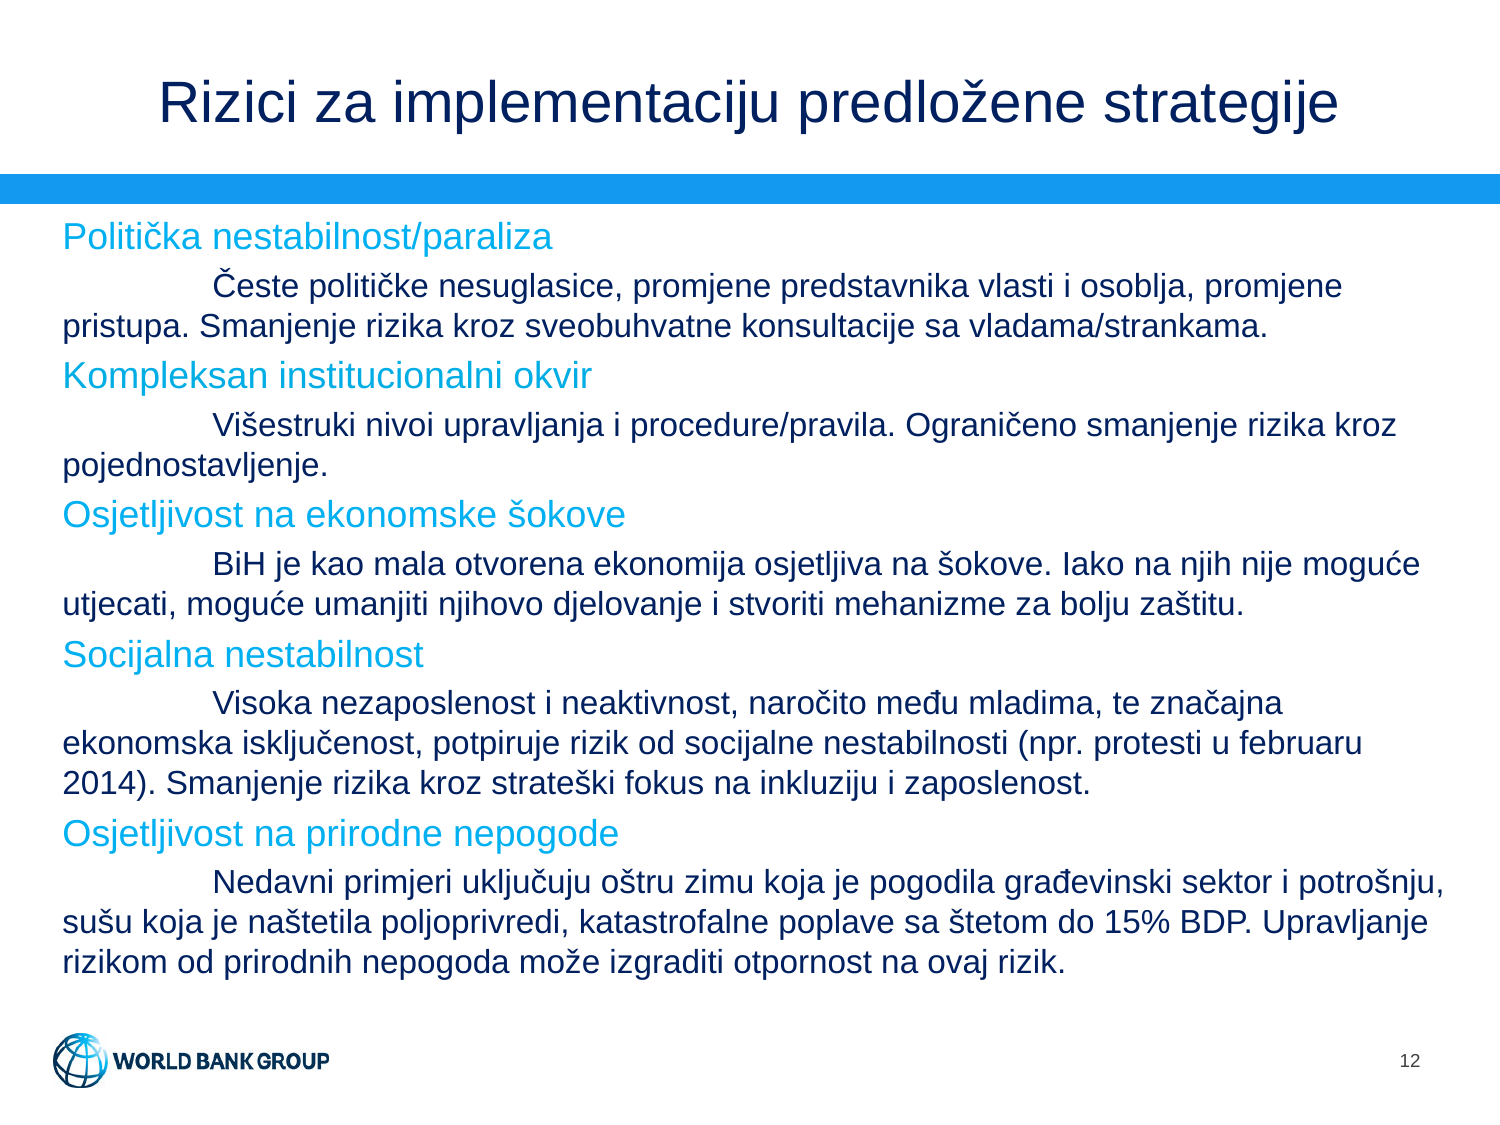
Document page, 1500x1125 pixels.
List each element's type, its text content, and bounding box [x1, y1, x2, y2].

title Rizici za implementaciju predložene strategije [53, 42, 1447, 138]
slide_number 12 [1399, 1043, 1447, 1079]
picture [77, 1045, 85, 1055]
picture [53, 1033, 329, 1088]
picture [0, 174, 1500, 204]
picture [69, 1043, 79, 1050]
list Politička nestabilnost/paraliza Česte političke nesuglasice, promjene predstavnika vlasti i osoblja, promjene pristupa. Smanjenje rizika kroz sveobuhvatne konsultacije sa vladama/strankama. Kompleksan institucionalni okvir Višestruki nivoi upravljanja i procedure/pravila. Ograničeno smanjenje rizika kroz pojednostavljenje. Osjetljivost na ekonomske šokove BiH je kao mala otvorena ekonomija osjetljiva na šokove. Iako na njih nije moguće utjecati, moguće umanjiti njihovo djelovanje i stvoriti mehanizme za bolju zaštitu. Socijalna nestabilnost Visoka nezaposlenost i neaktivnost, naročito među mladima, te značajna ekonomska isključenost, potpiruje rizik od socijalne nestabilnosti (npr. protesti u februaru 2014). Smanjenje rizika kroz strateški fokus na inkluziju i zaposlenost. Osjetljivost na prirodne nepogode Nedavni primjeri uključuju oštru zimu koja je pogodila građevinski sektor i potrošnju, sušu koja je naštetila poljoprivredi, katastrofalne poplave sa štetom do 15% BDP. Upravljanje rizikom od prirodnih nepogoda može izgraditi otpornost na ovaj rizik. [62, 212, 1450, 1000]
